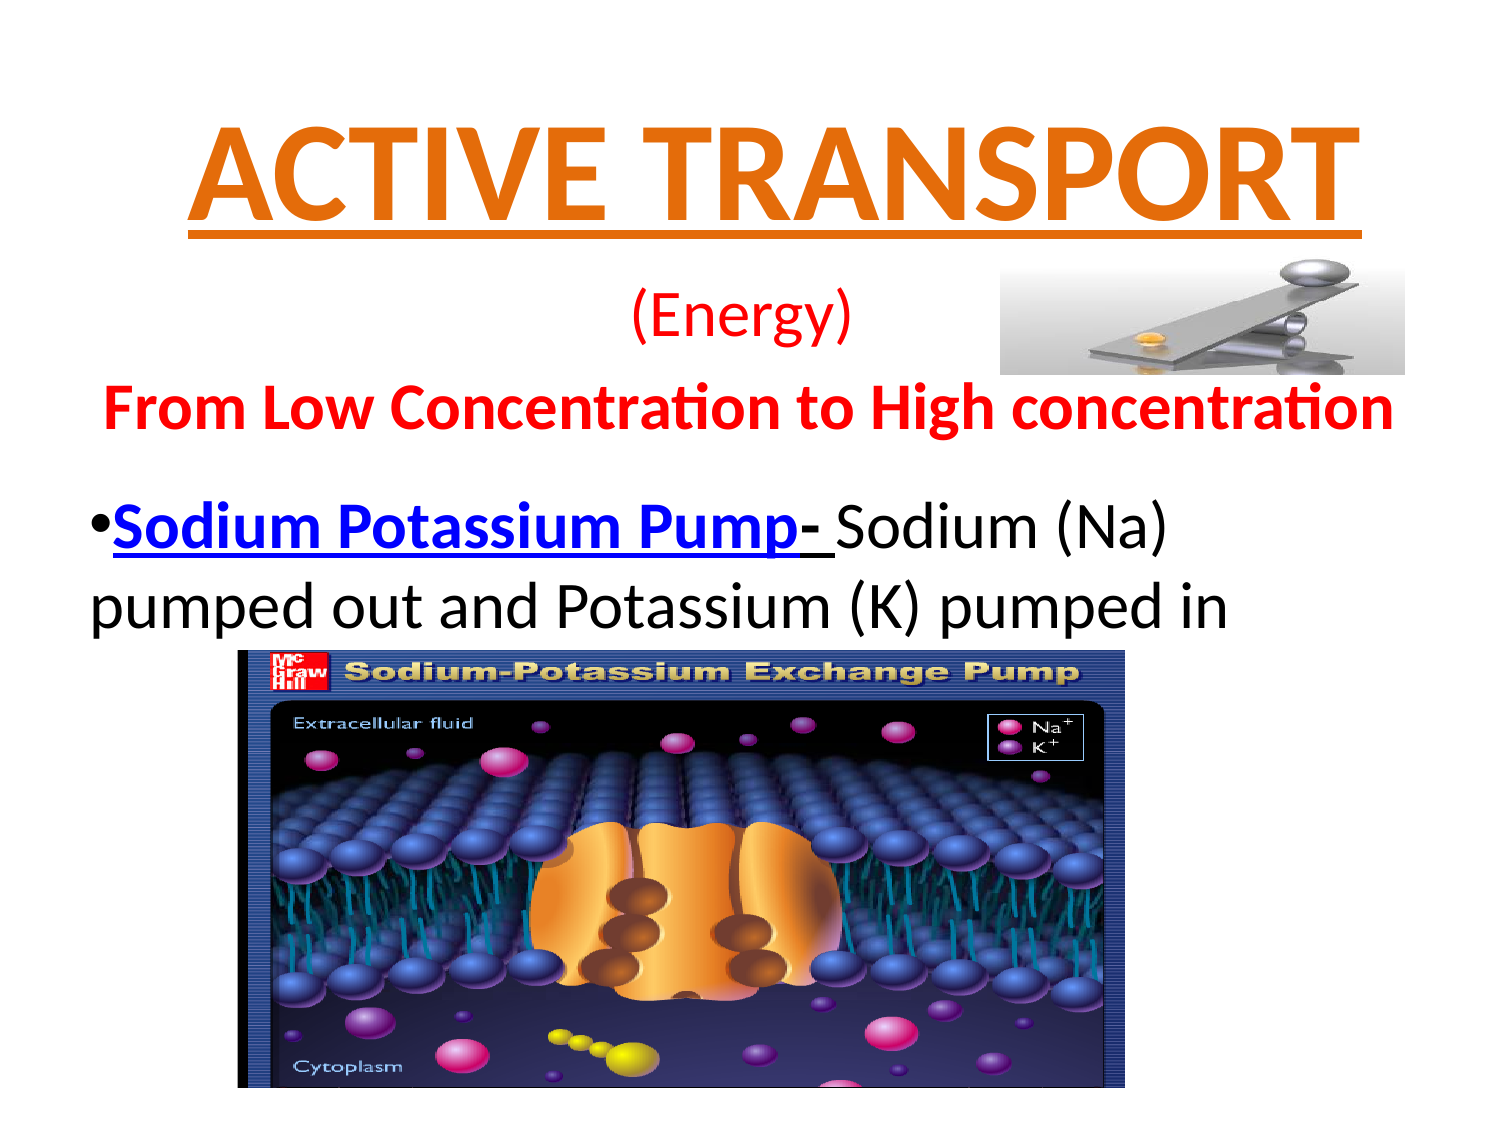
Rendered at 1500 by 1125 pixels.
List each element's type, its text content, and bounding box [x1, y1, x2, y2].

text_box Sodium Potassium Pump- Sodium (Na) pumped out and Potassium (K) pumped in [75, 474, 1300, 650]
picture [237, 649, 1126, 1088]
picture [999, 249, 1405, 376]
text_box ACTIVE TRANSPORT [99, 70, 1450, 258]
list (Energy) From Low Concentration to High concentration [75, 262, 1425, 1005]
